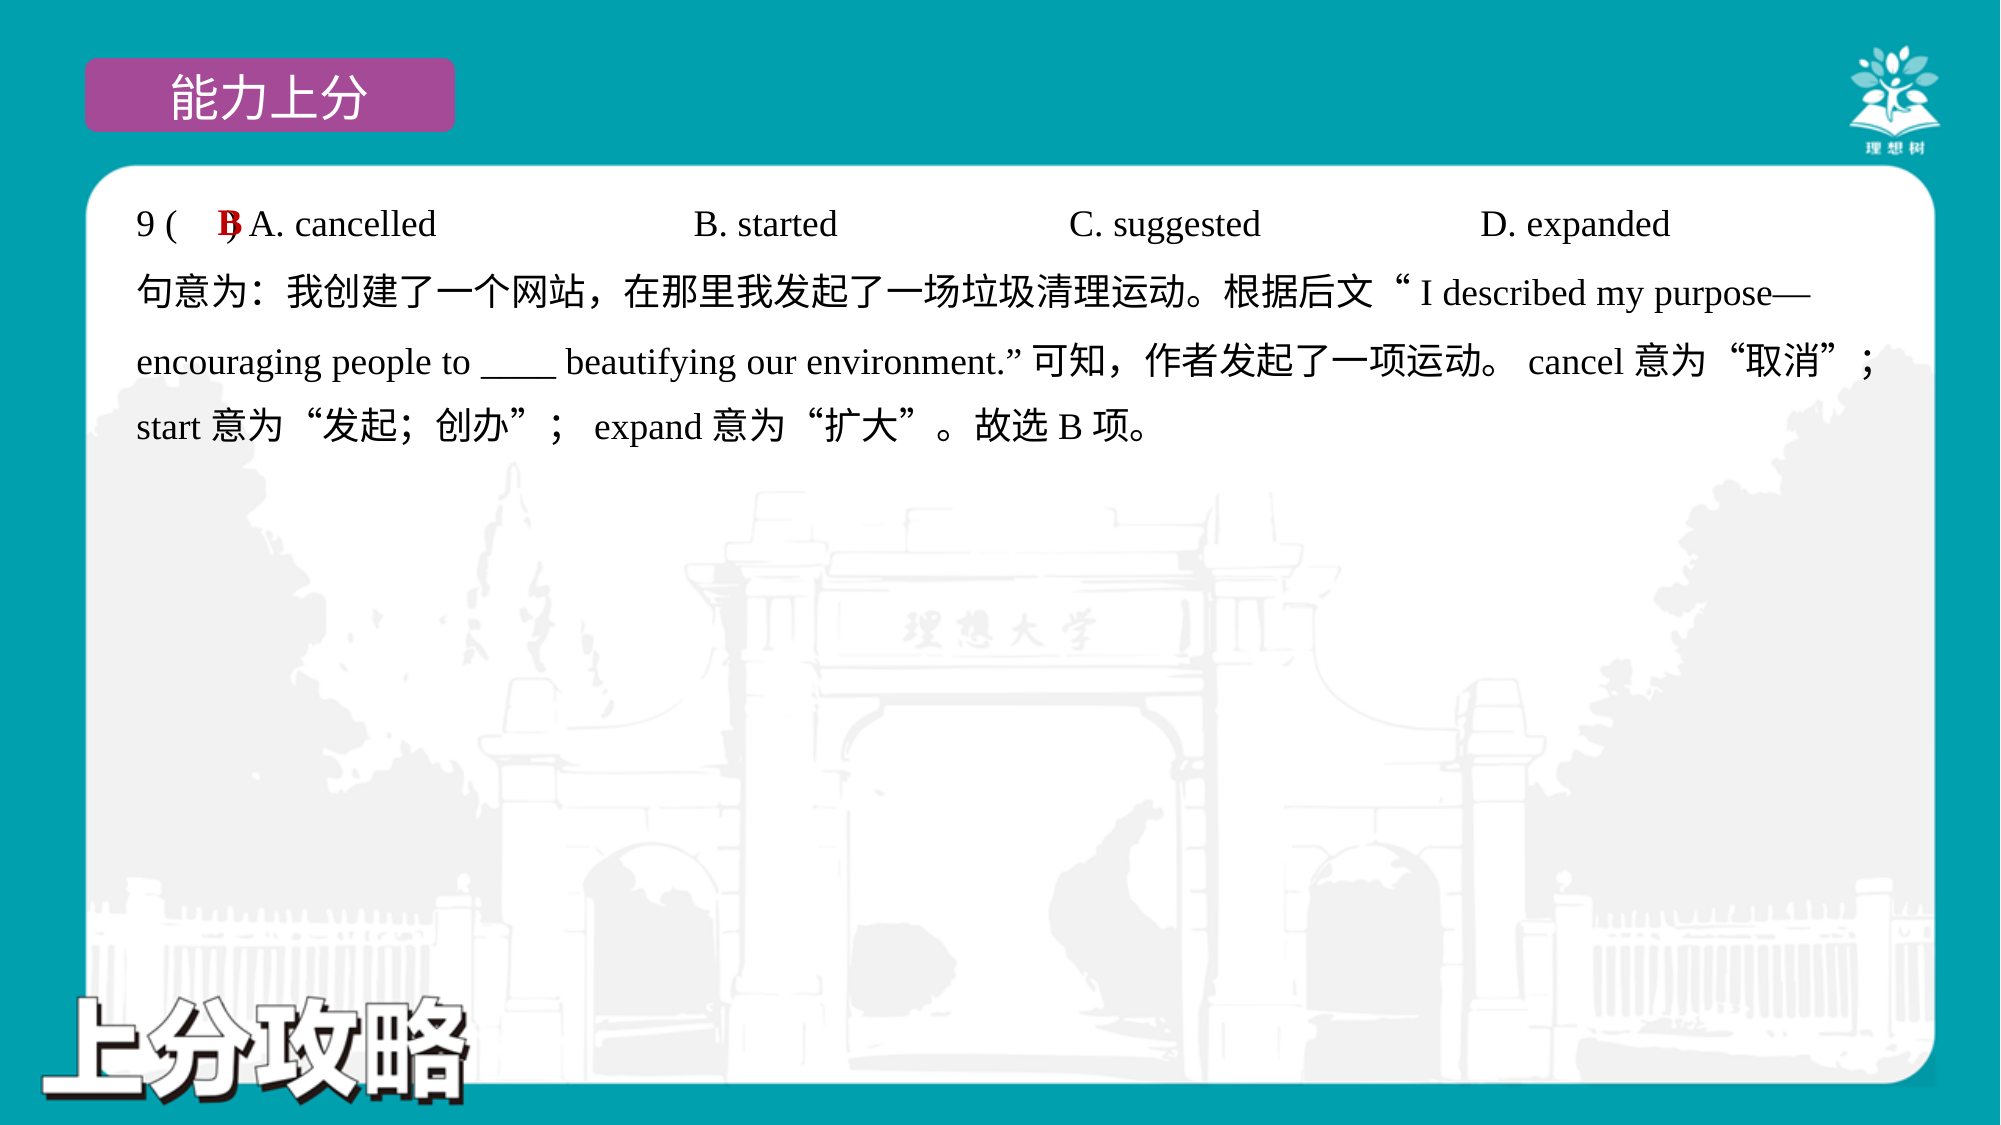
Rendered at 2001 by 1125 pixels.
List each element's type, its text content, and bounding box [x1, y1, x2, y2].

picture [0, 0, 2000, 1125]
text_box 9 ( ) A. cancelled B. started C. suggested D. expanded [136, 176, 1865, 237]
text_box B [204, 176, 257, 236]
text_box 句意为：我创建了一个网站，在那里我发起了一场垃圾清理运动。根据后文“I described my purpose— encouraging people to ____ beautifying our environment.”可知，作者发起了一项运动。cancel意为“取消”； start意为“发起；创办”；expand意为“扩大”。故选B项。 [136, 244, 1865, 441]
